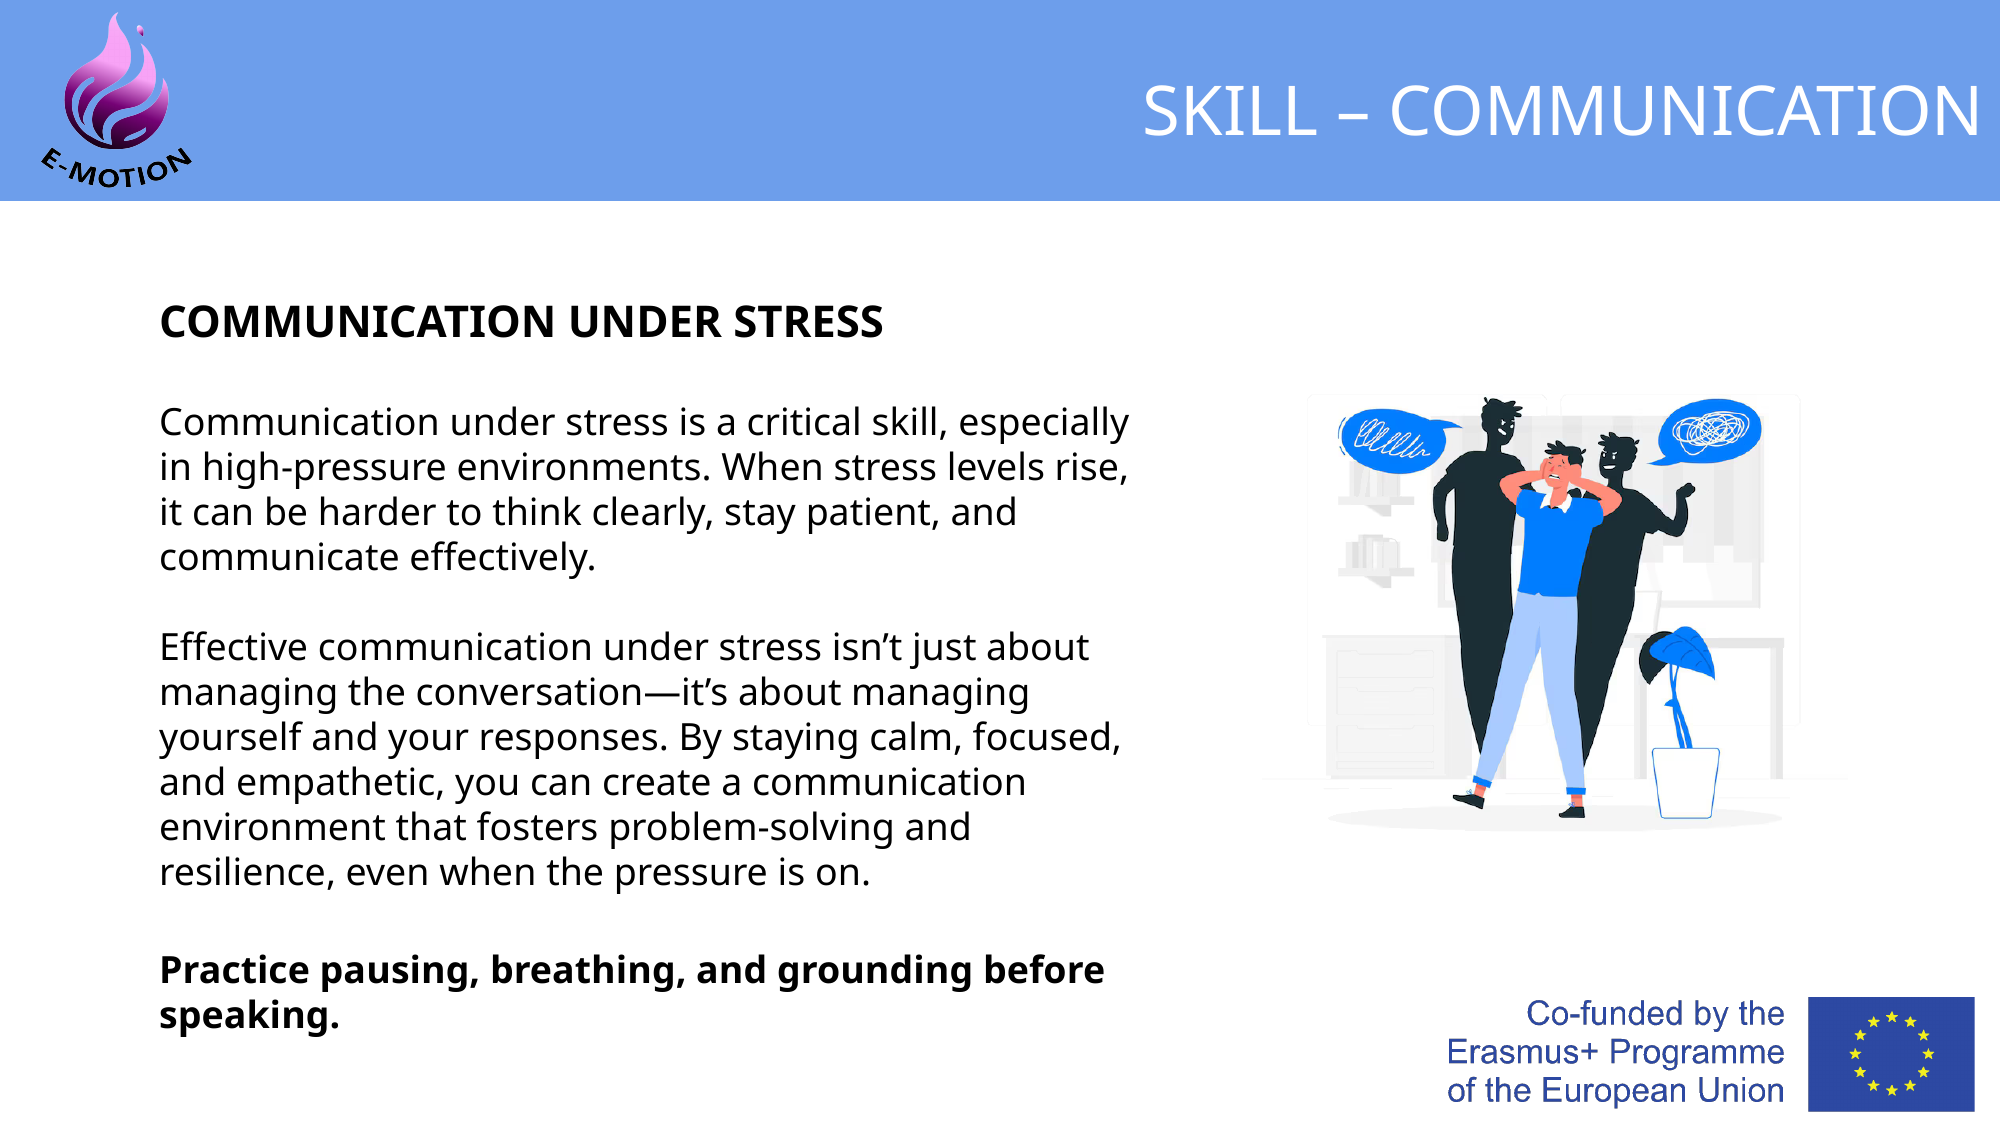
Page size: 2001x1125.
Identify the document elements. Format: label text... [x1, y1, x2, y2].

picture [1261, 329, 1848, 916]
text_box COMMUNICATION UNDER STRESS Communication under stress is a critical skill, especially in high-pressure environments. When stress levels rise, it can be harder to think clearly, stay patient, and communicate effectively. Effective communication under stress isn’t just about managing the conversation—it’s about managing yourself and your responses. By staying calm, focused, and empathetic, you can create a communication environment that fosters problem-solving and resilience, even when the pressure is on. Practice pausing, breathing, and grounding before speaking. [144, 285, 1157, 1044]
text_box SKILL – COMMUNICATION [556, 59, 2000, 334]
picture [1396, 995, 1975, 1116]
picture [0, 0, 253, 247]
